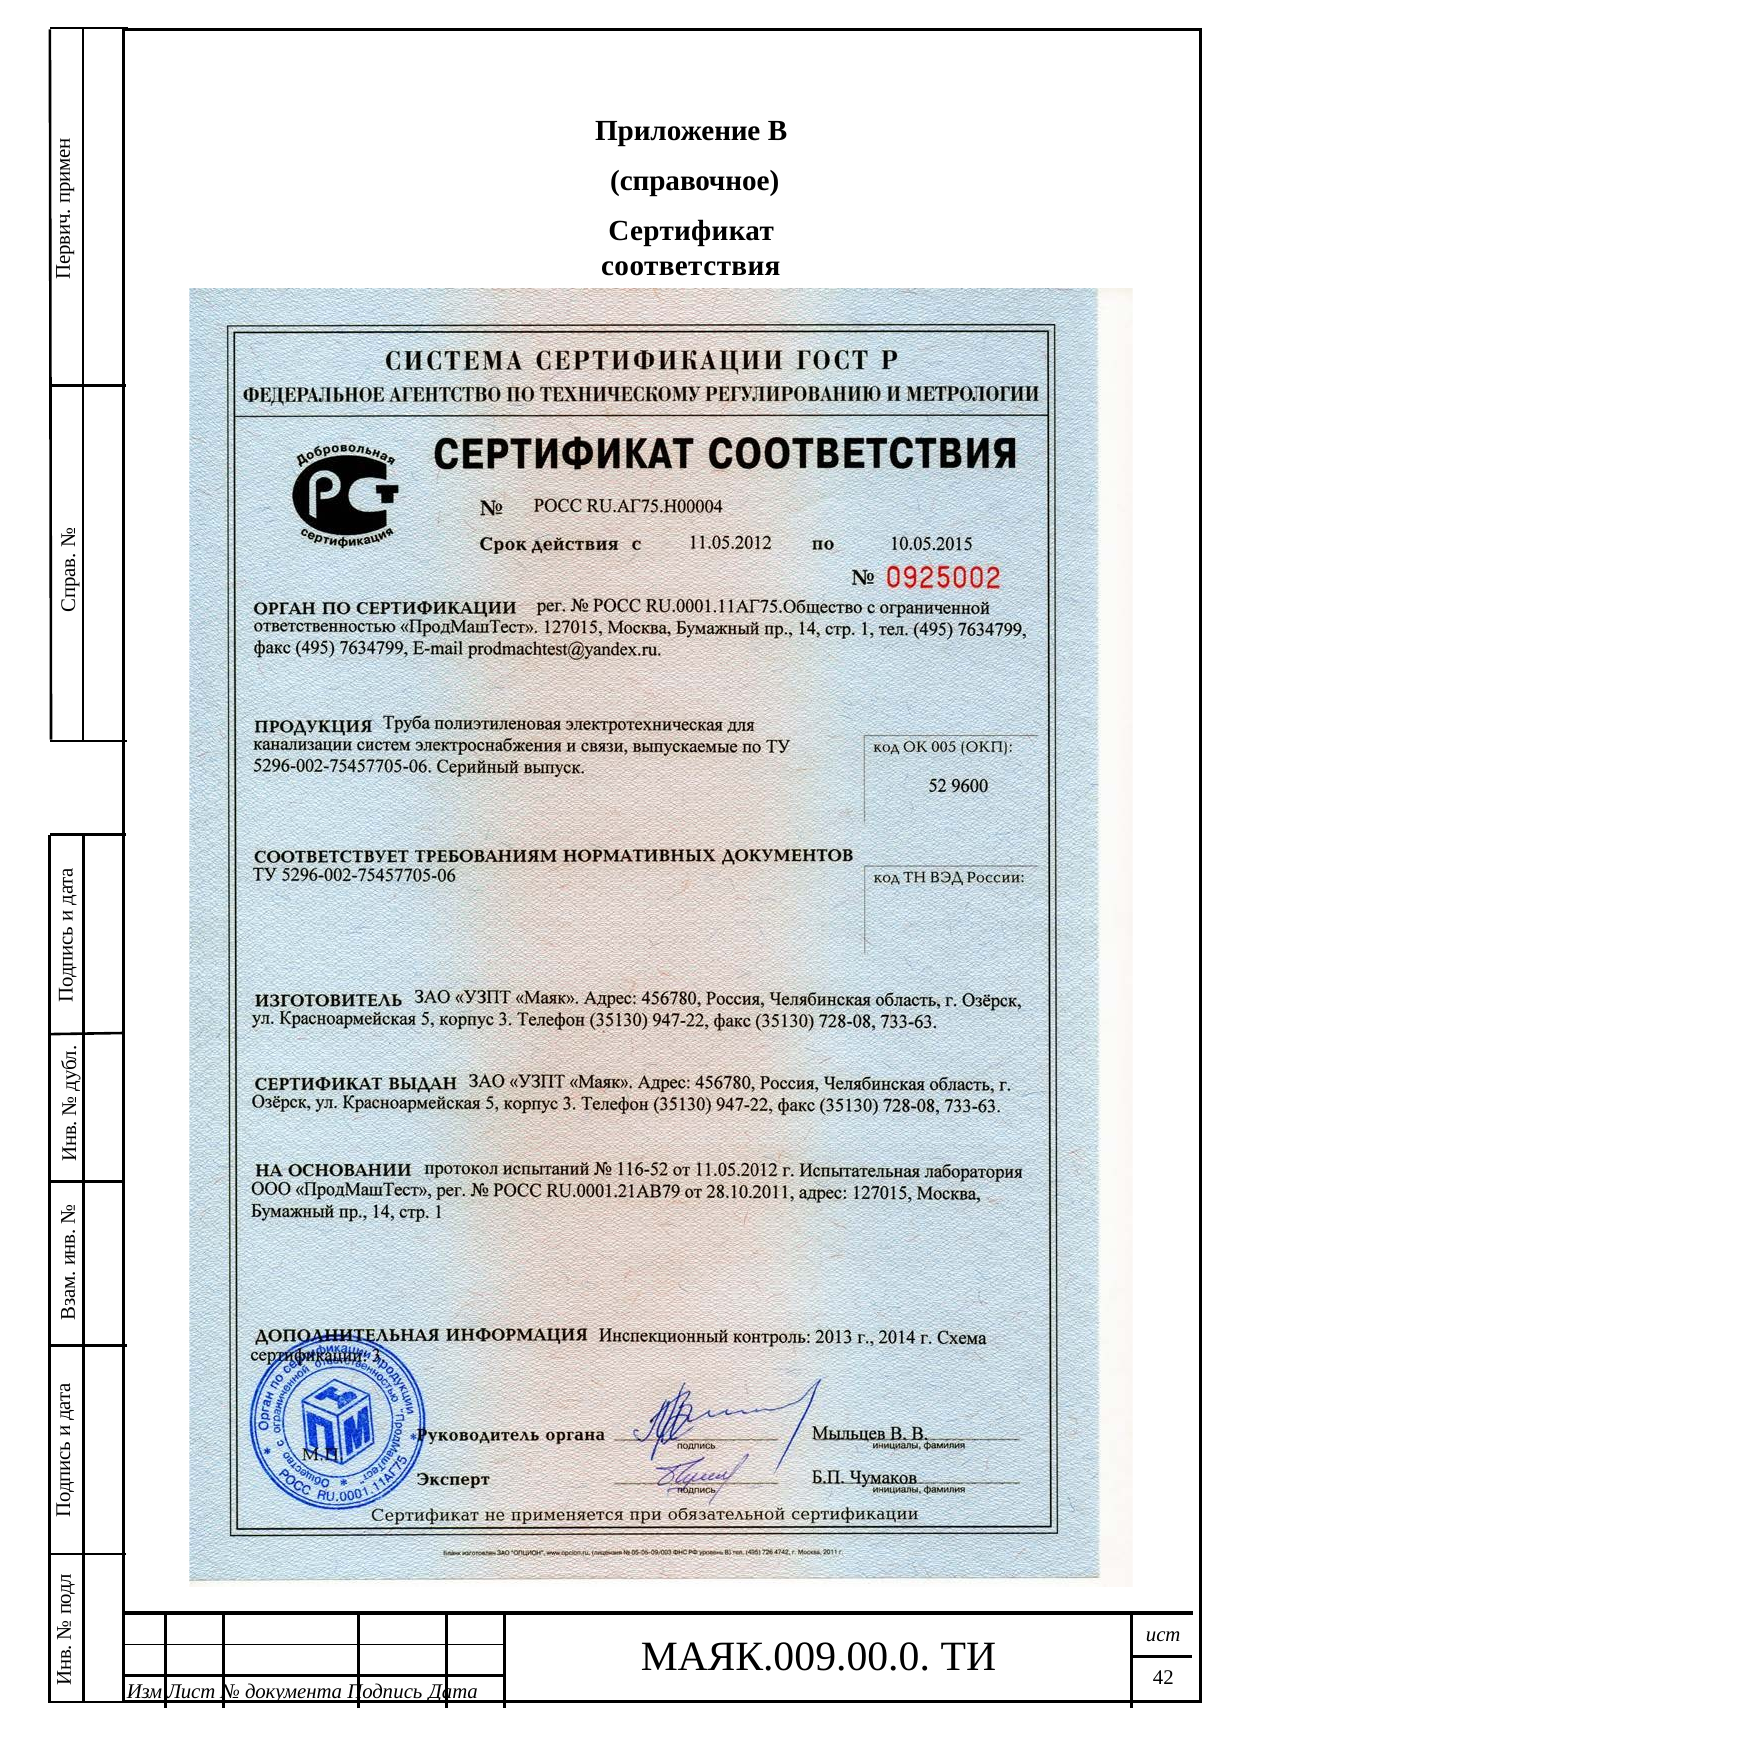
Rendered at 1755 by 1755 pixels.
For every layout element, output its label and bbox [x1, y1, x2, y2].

text_box [48, 27, 1199, 1709]
text_box [1150, 1661, 1177, 1689]
text_box [1143, 1618, 1183, 1646]
text_box [189, 93, 1133, 1587]
